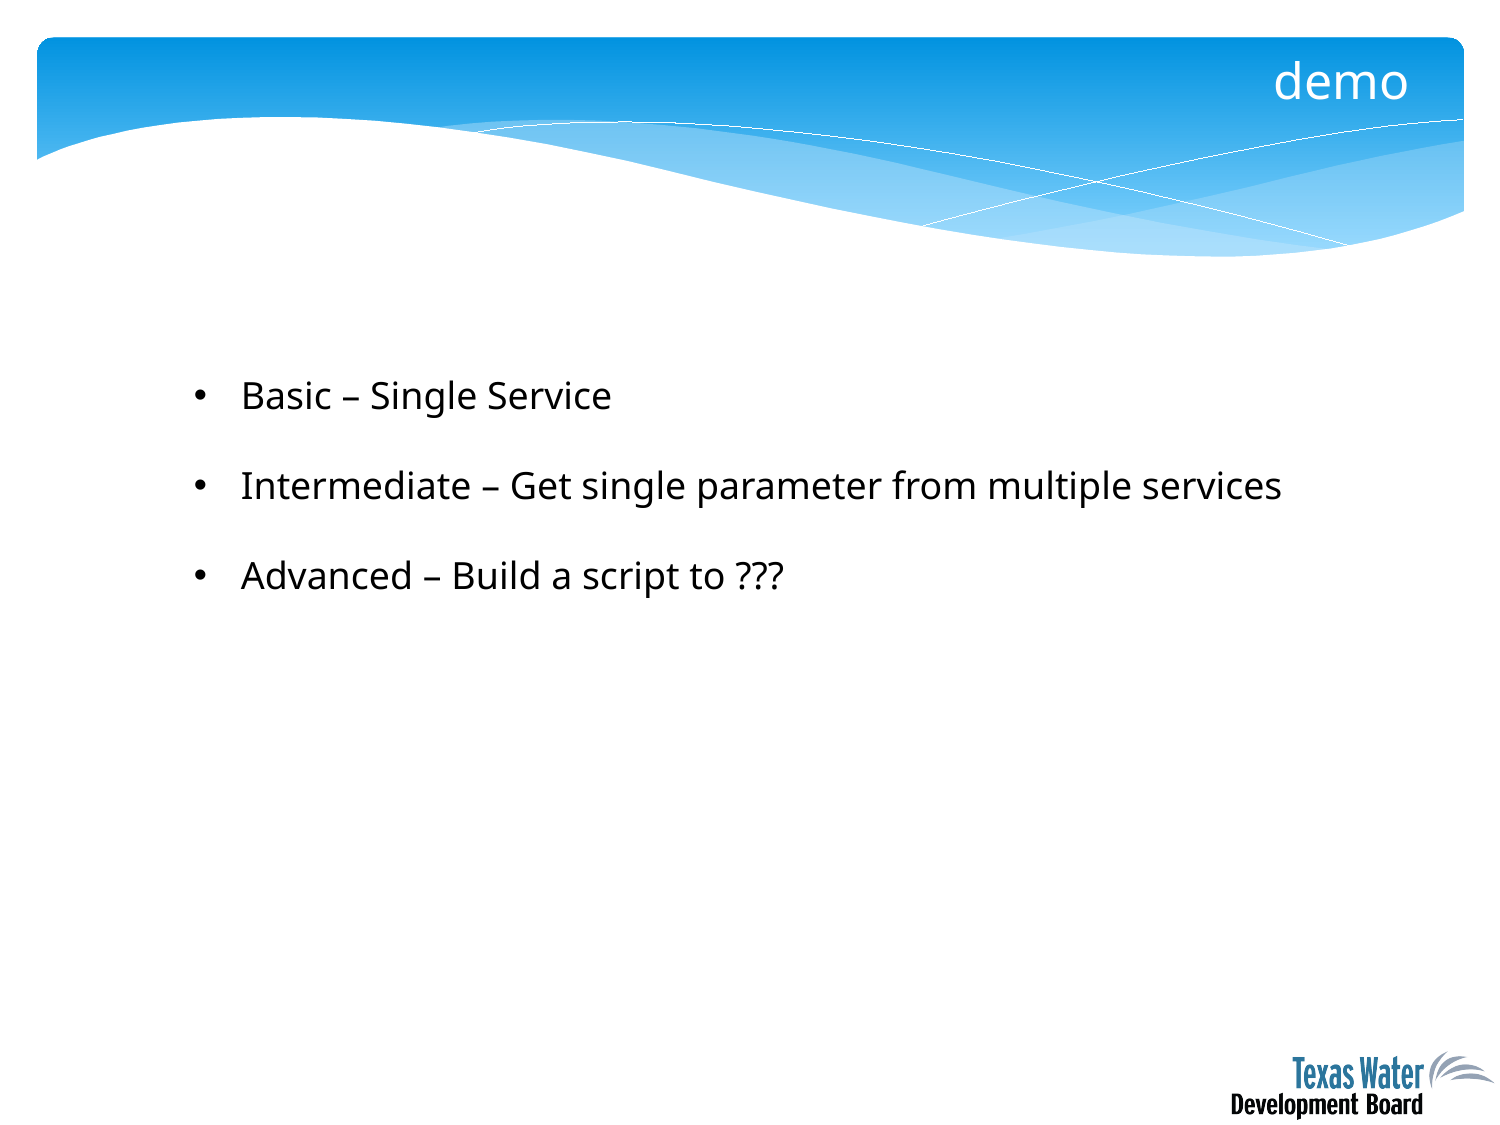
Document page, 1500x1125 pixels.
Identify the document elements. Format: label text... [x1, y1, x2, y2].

title demo [75, 46, 1425, 112]
text_box Basic – Single Service Intermediate – Get single parameter from multiple services Advanced – Build a script to ??? [179, 364, 1299, 605]
picture [1230, 1051, 1495, 1120]
